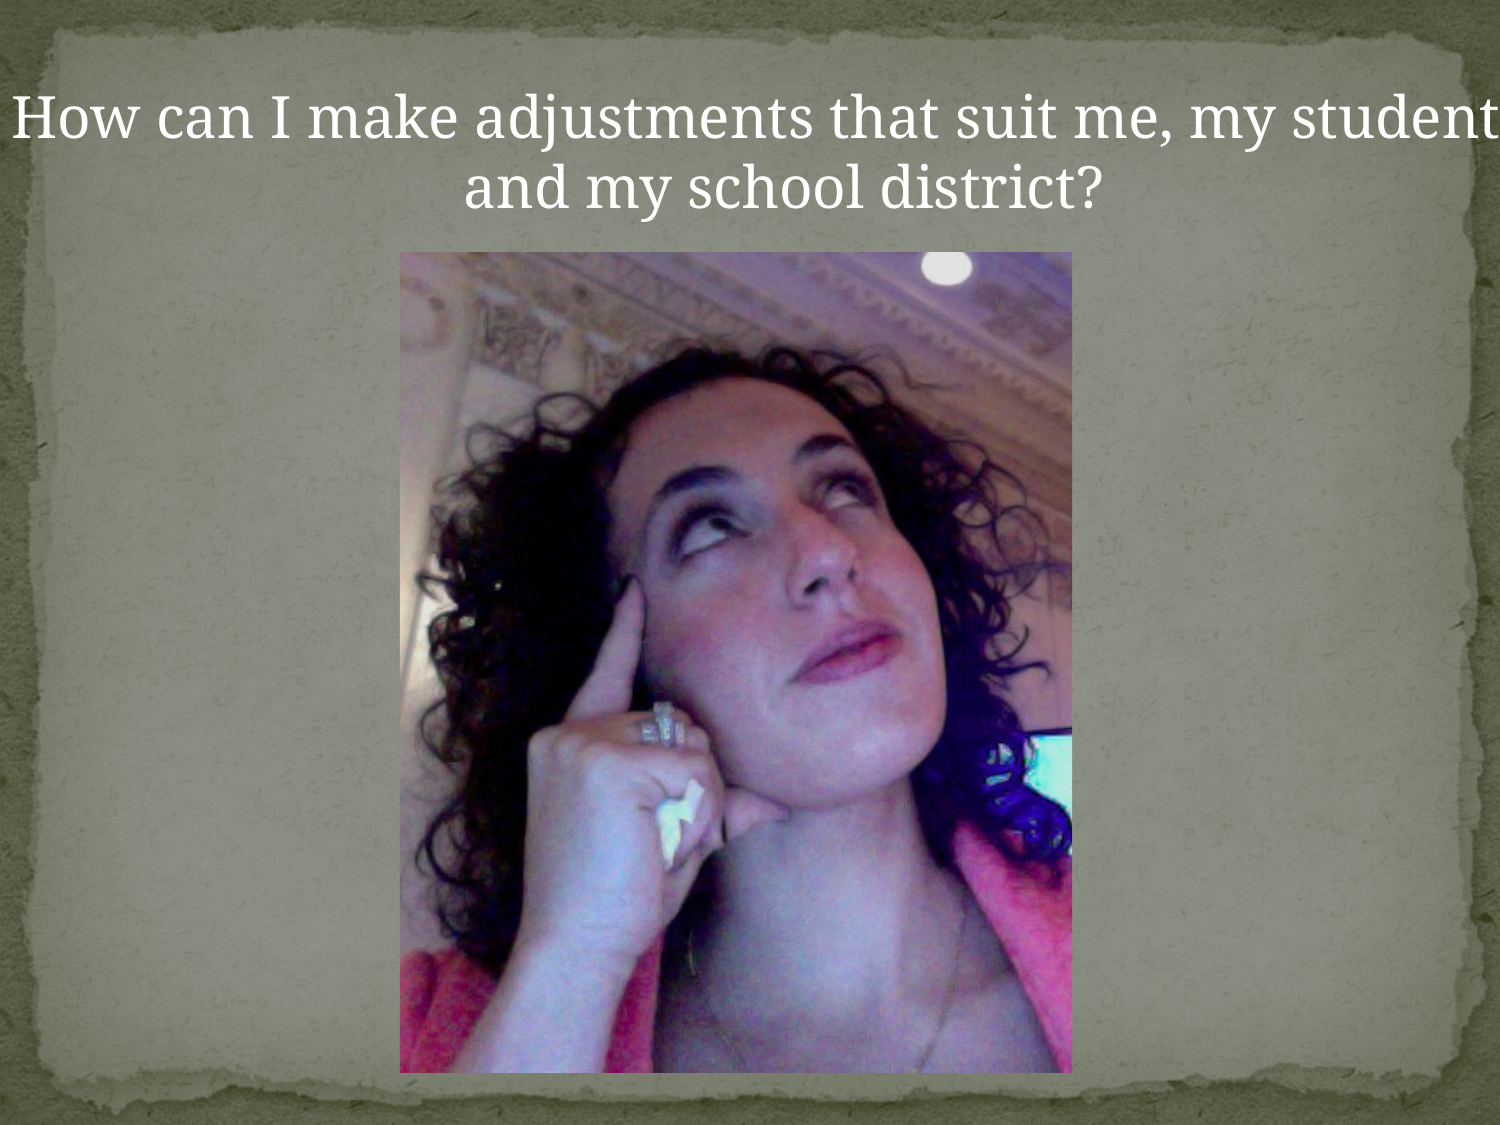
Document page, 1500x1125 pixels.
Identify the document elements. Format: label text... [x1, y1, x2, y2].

picture [399, 252, 1073, 1073]
text_box How can I make adjustments that suit me, my students, and my school district? [0, 72, 1500, 228]
